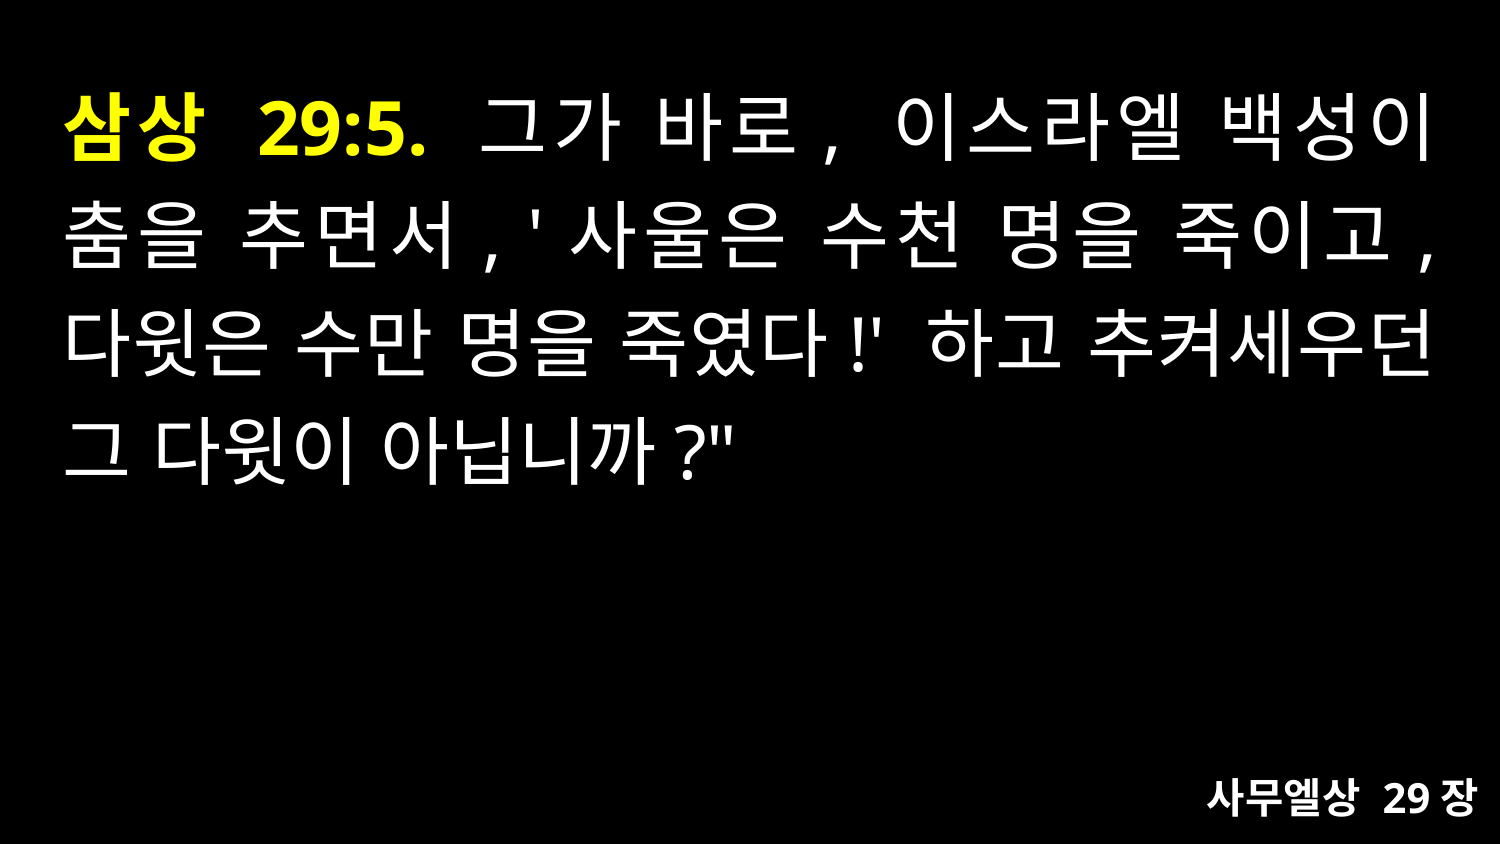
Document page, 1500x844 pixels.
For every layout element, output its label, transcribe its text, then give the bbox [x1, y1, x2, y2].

title 삼상 29:5. 그가 바로, 이스라엘 백성이 춤을 추면서, '사울은 수천 명을 죽이고, 다윗은 수만 명을 죽였다!' 하고 추켜세우던 그 다윗이 아닙니까?" [0, 0, 1500, 844]
subtitle 사무엘상 29장 [916, 770, 1500, 844]
